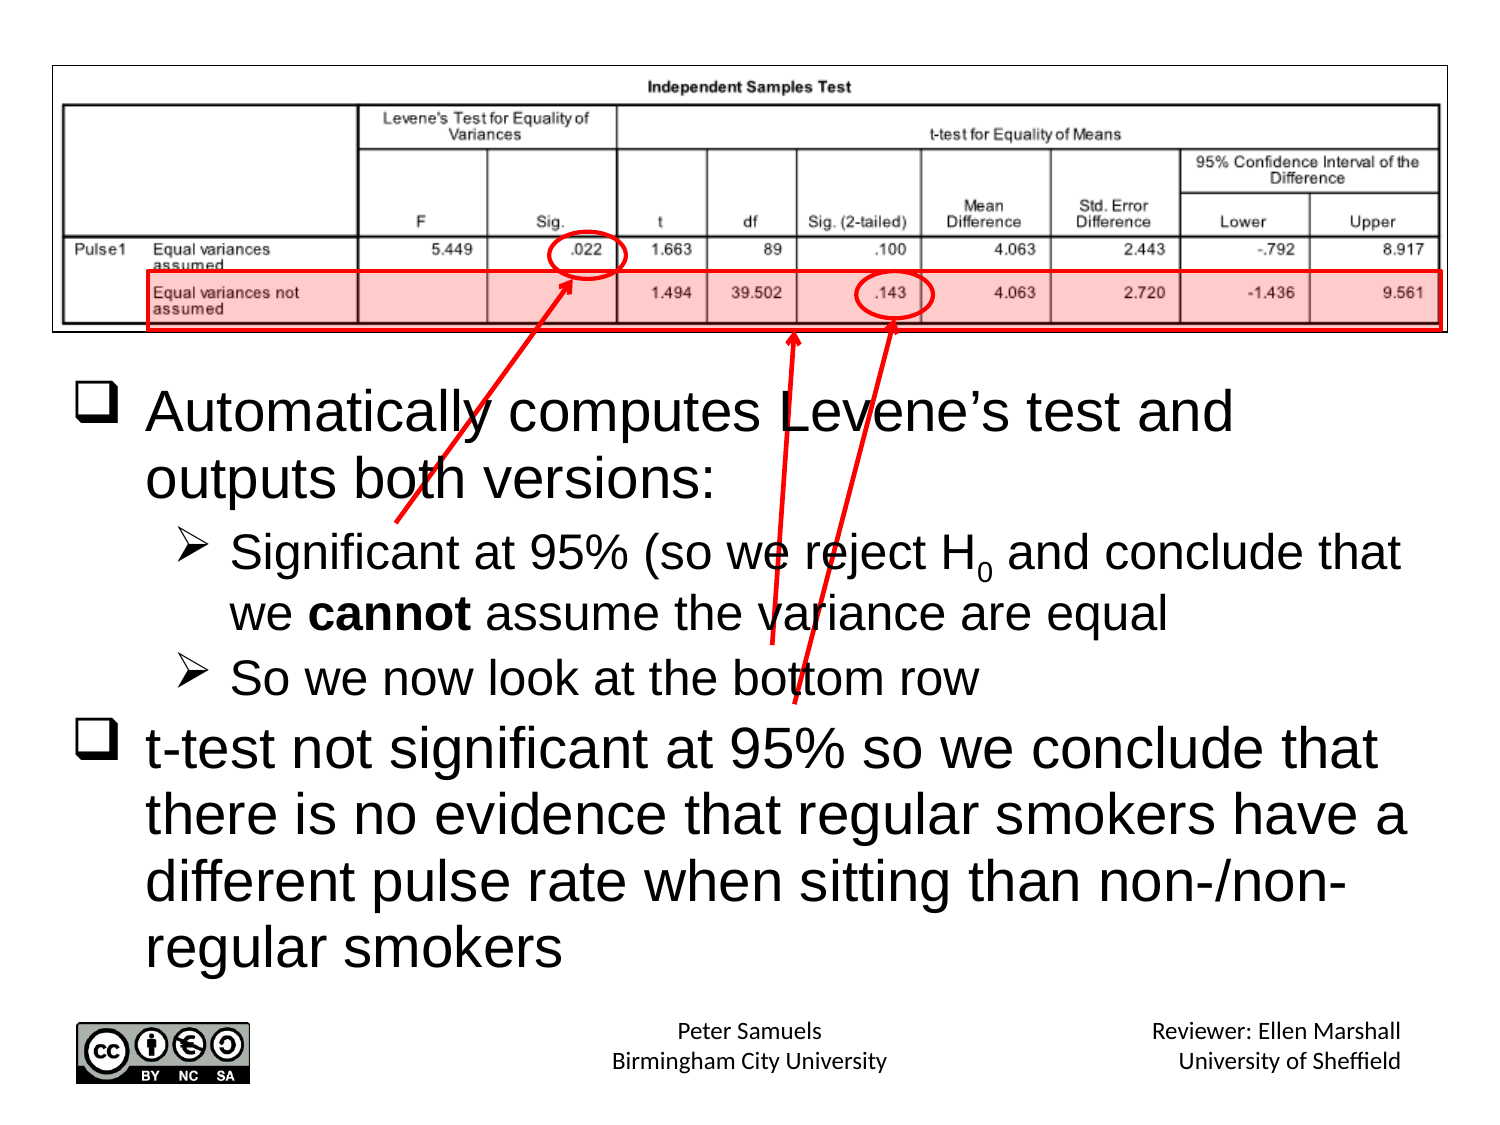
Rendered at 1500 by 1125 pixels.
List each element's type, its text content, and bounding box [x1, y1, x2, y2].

text_box Automatically computes Levene’s test and outputs both versions: Significant at 95% (so we reject H0 and conclude that we cannot assume the variance are equal So we now look at the bottom row t-test not significant at 95% so we conclude that there is no evidence that regular smokers have a different pulse rate when sitting than non-/non-regular smokers [56, 371, 1444, 989]
picture [76, 1022, 251, 1084]
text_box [794, 318, 895, 705]
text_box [395, 278, 573, 524]
text_box Peter Samuels Birmingham City University [549, 1007, 951, 1083]
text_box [771, 329, 789, 646]
picture [52, 66, 1448, 332]
text_box Reviewer: Ellen Marshall University of Sheffield [1038, 1007, 1417, 1083]
